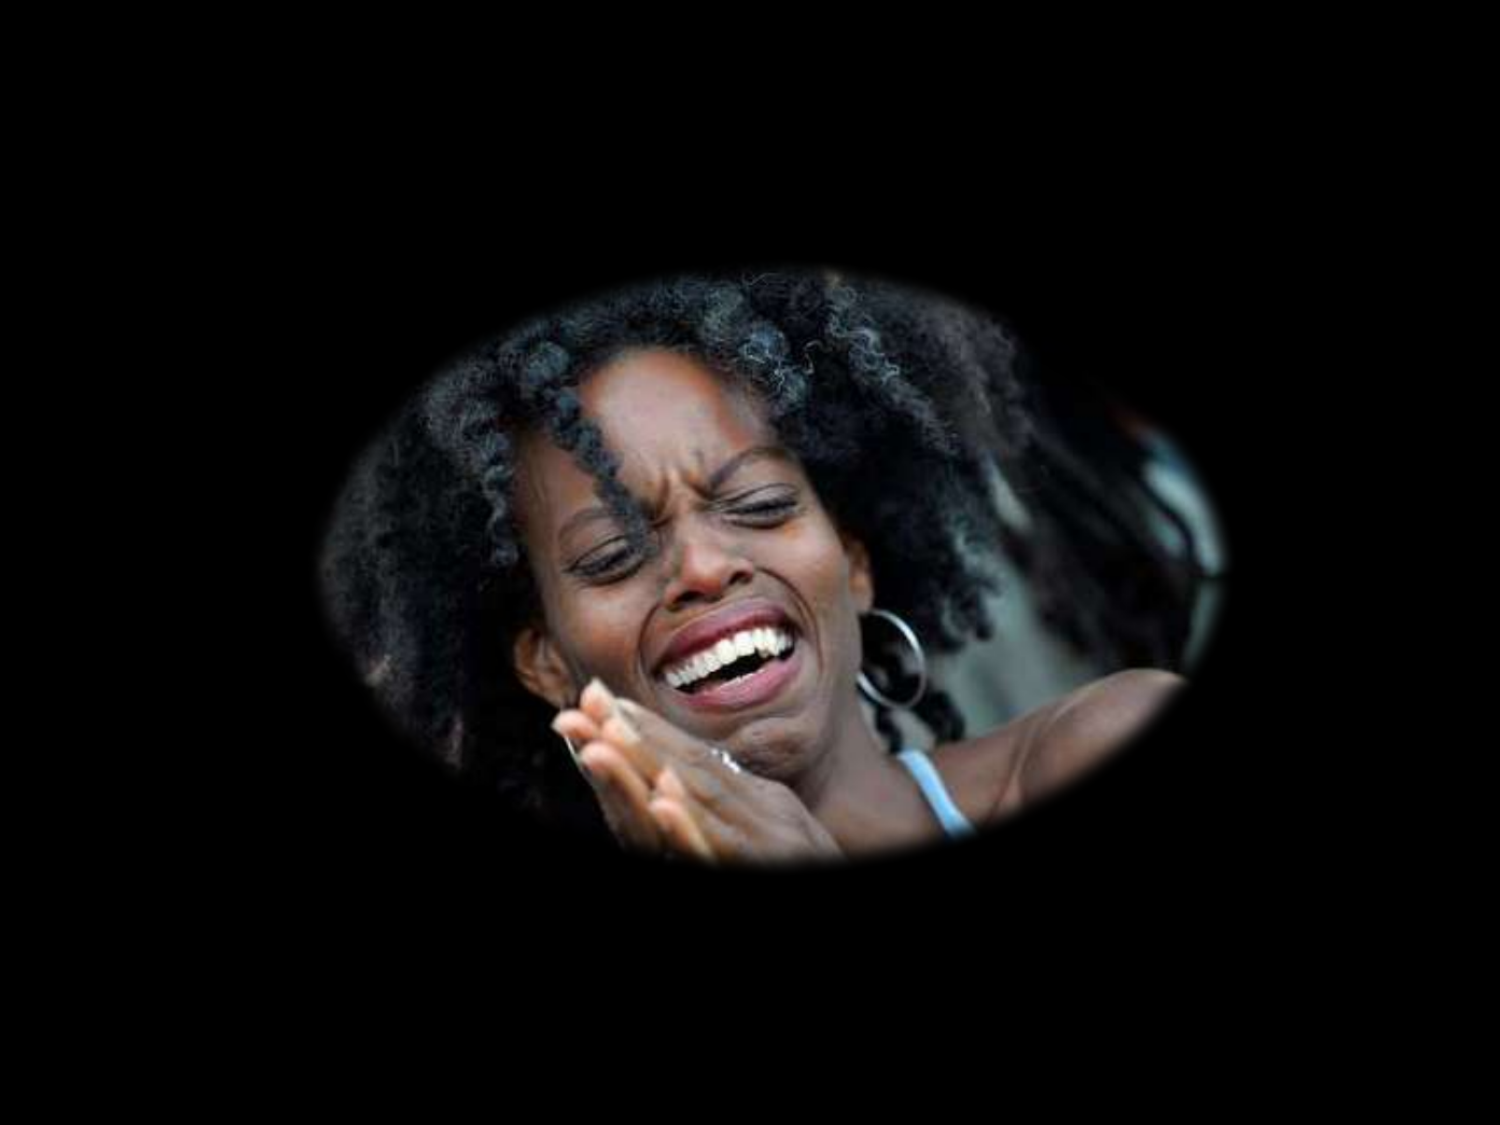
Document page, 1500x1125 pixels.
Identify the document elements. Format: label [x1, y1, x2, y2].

picture [304, 257, 1239, 879]
